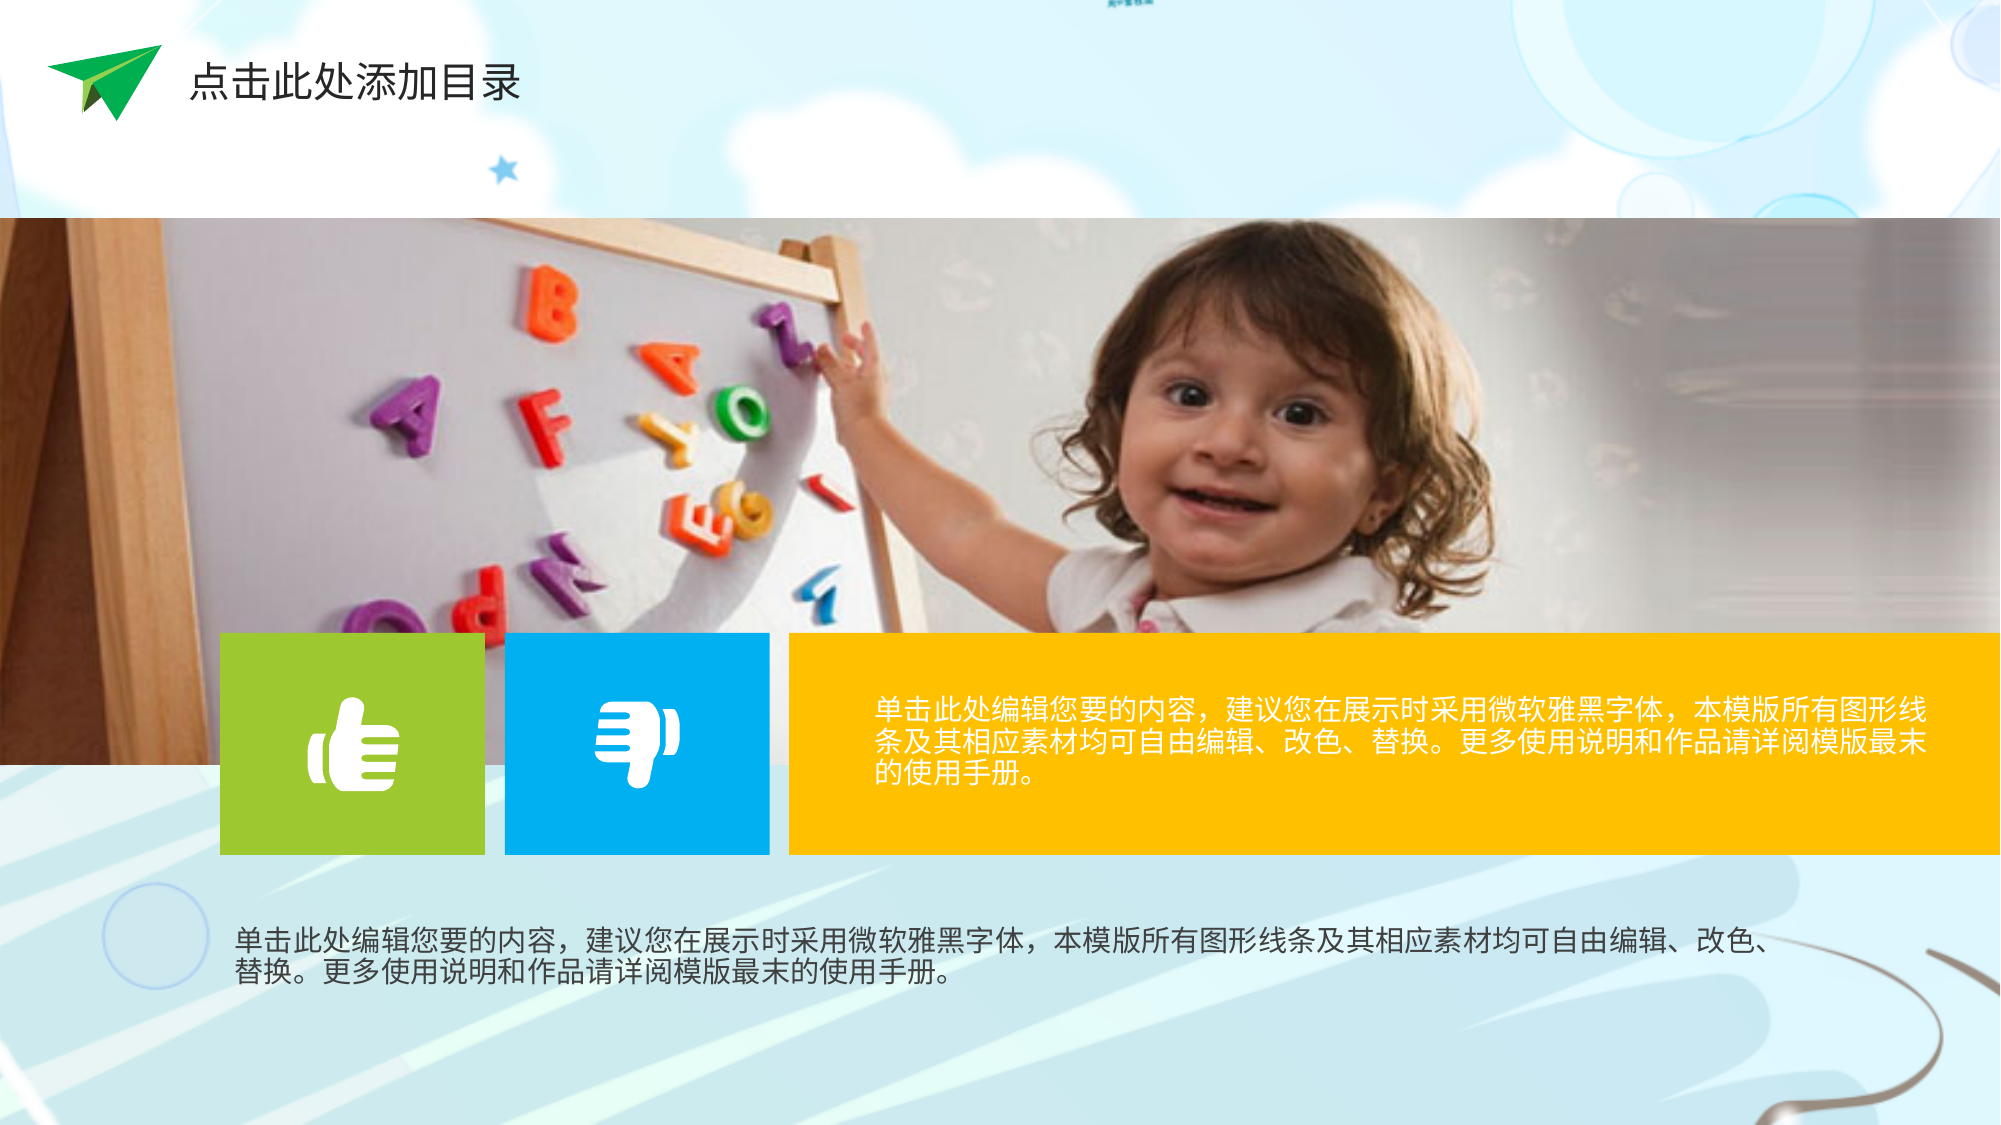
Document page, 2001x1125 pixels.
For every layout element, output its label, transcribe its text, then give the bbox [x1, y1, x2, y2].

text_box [220, 632, 485, 855]
text_box [788, 765, 2000, 856]
text_box 点击此处添加目录 [173, 48, 576, 113]
text_box 单击此处编辑您要的内容，建议您在展示时采用微软雅黑字体，本模版所有图形线条及其相应素材均可自由编辑、改色、替换。更多使用说明和作品请详阅模版最末的使用手册。 [220, 918, 1773, 997]
text_box 单击此处编辑您要的内容，建议您在展示时采用微软雅黑字体，本模版所有图形线条及其相应素材均可自由编辑、改色、替换。更多使用说明和作品请详阅模版最末的使用手册。 [859, 765, 1961, 798]
picture [0, 0, 2001, 1125]
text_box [504, 632, 770, 855]
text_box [47, 44, 163, 121]
